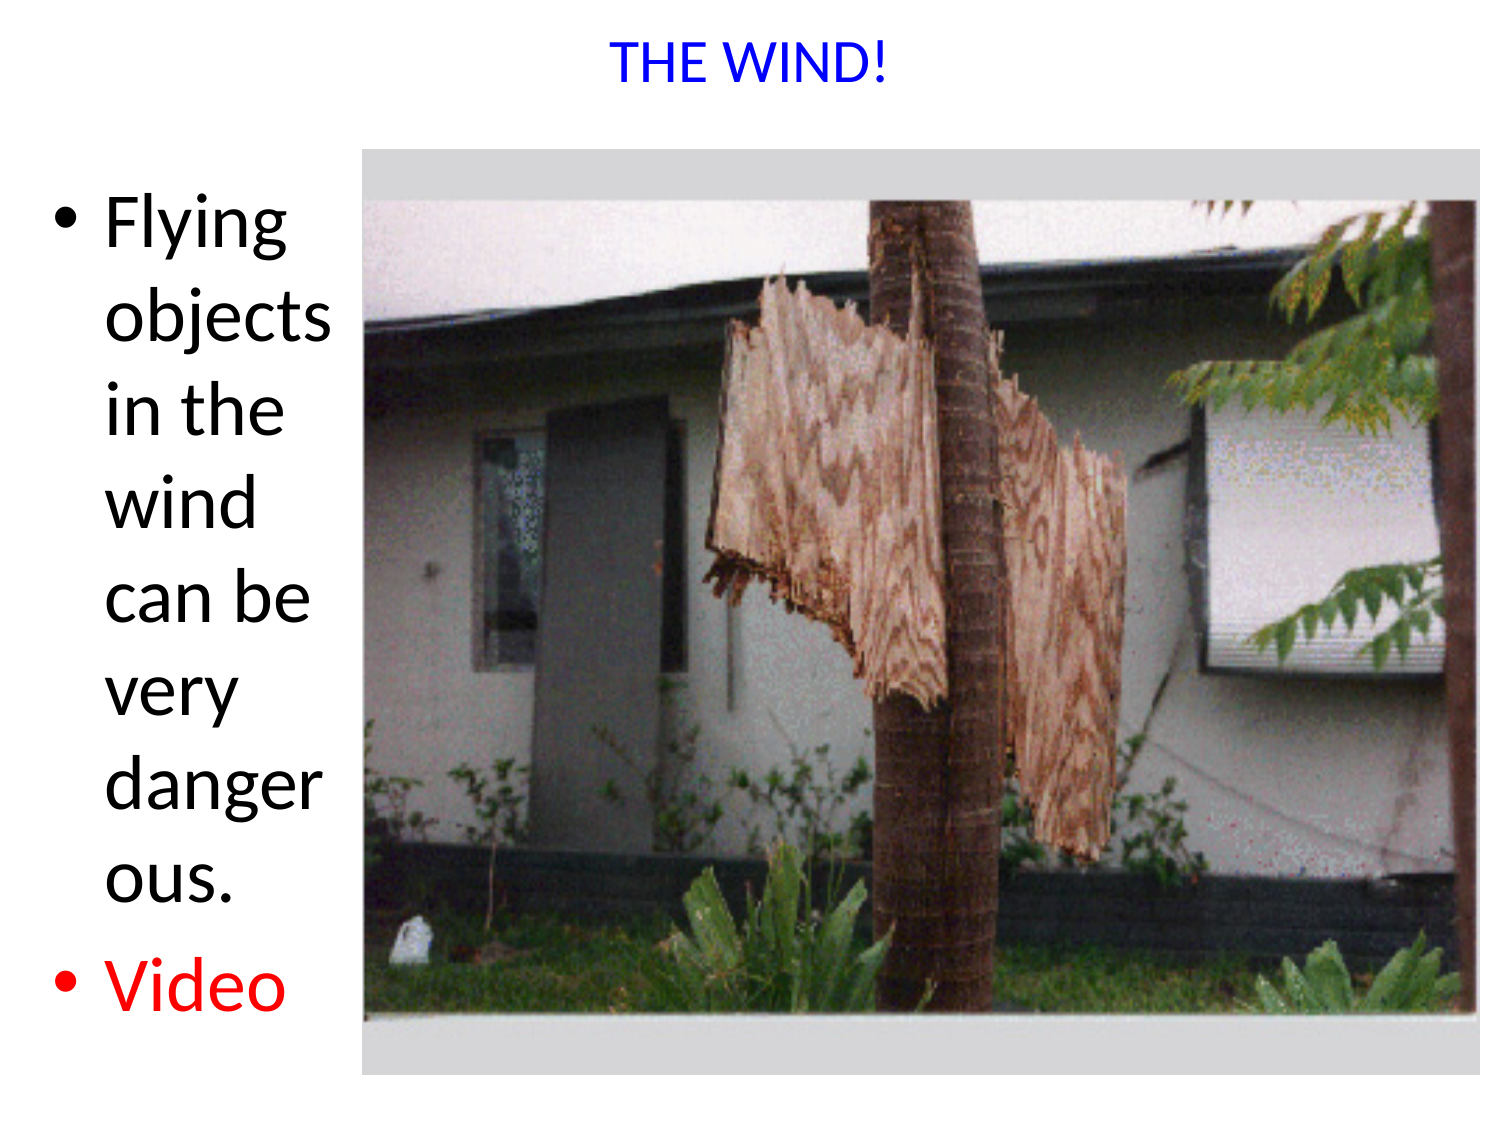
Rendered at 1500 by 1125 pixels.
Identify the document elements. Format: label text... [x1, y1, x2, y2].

list Flying objects in the wind can be very dangerous. Video [37, 87, 375, 1038]
picture [362, 149, 1480, 1076]
title THE WIND! [75, 12, 1425, 103]
